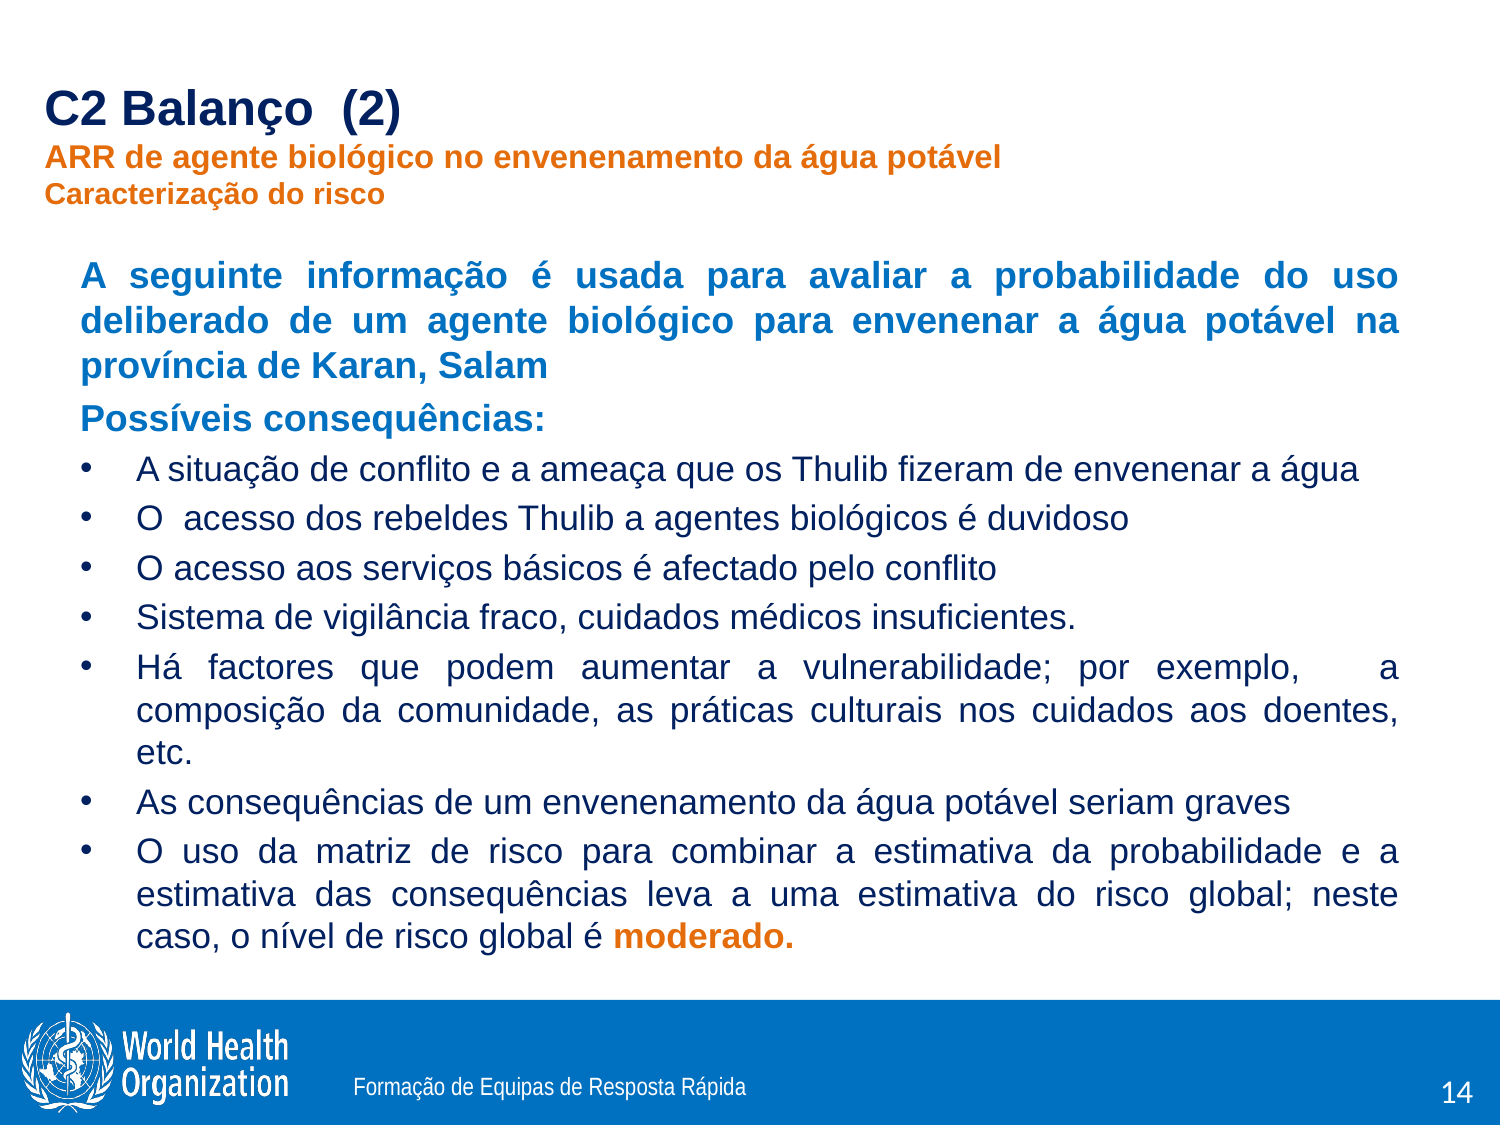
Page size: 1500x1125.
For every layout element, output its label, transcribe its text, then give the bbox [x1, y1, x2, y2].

picture [21, 1012, 64, 1113]
list A seguinte informação é usada para avaliar a probabilidade do uso deliberado de um agente biológico para envenenar a água potável na província de Karan, Salam Possíveis consequências: A situação de conflito e a ameaça que os Thulib fizeram de envenenar a água O acesso dos rebeldes Thulib a agentes biológicos é duvidoso O acesso aos serviços básicos é afectado pelo conflito Sistema de vigilância fraco, cuidados médicos insuficientes. Há factores que podem aumentar a vulnerabilidade; por exemplo, a composição da comunidade, as práticas culturais nos cuidados aos doentes, etc. As consequências de um envenenamento da água potável seriam graves O uso da matriz de risco para combinar a estimativa da probabilidade e a estimativa das consequências leva a uma estimativa do risco global; neste caso, o nível de risco global é moderado. [64, 243, 1415, 1125]
title C2 Balanço (2) ARR de agente biológico no envenenamento da água potável Caracterização do risco [29, 67, 1471, 256]
